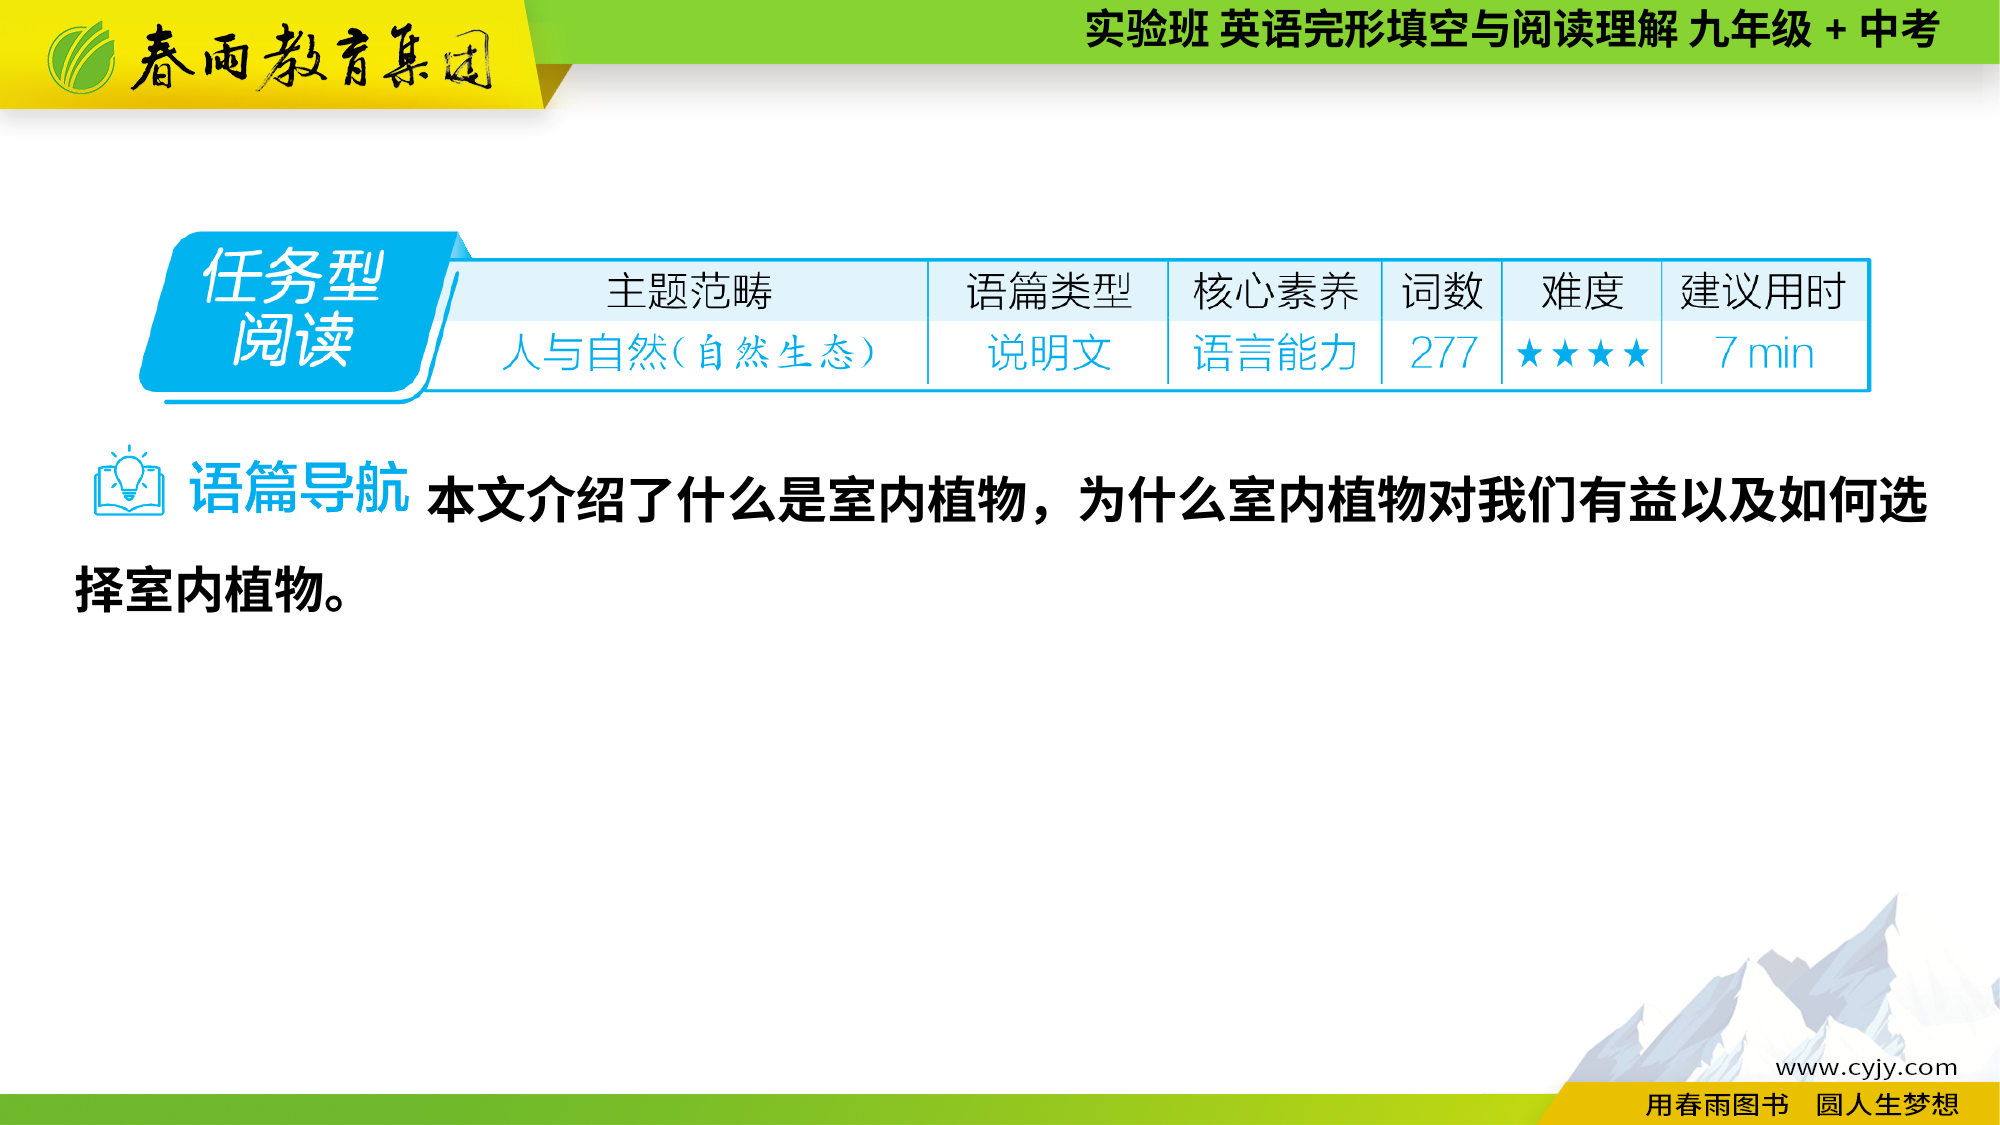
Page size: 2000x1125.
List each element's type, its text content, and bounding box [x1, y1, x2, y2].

picture [0, 0, 2000, 1125]
list 本文介绍了什么是室内植物，为什么室内植物对我们有益以及如何选择室内植物。 [59, 430, 1944, 616]
